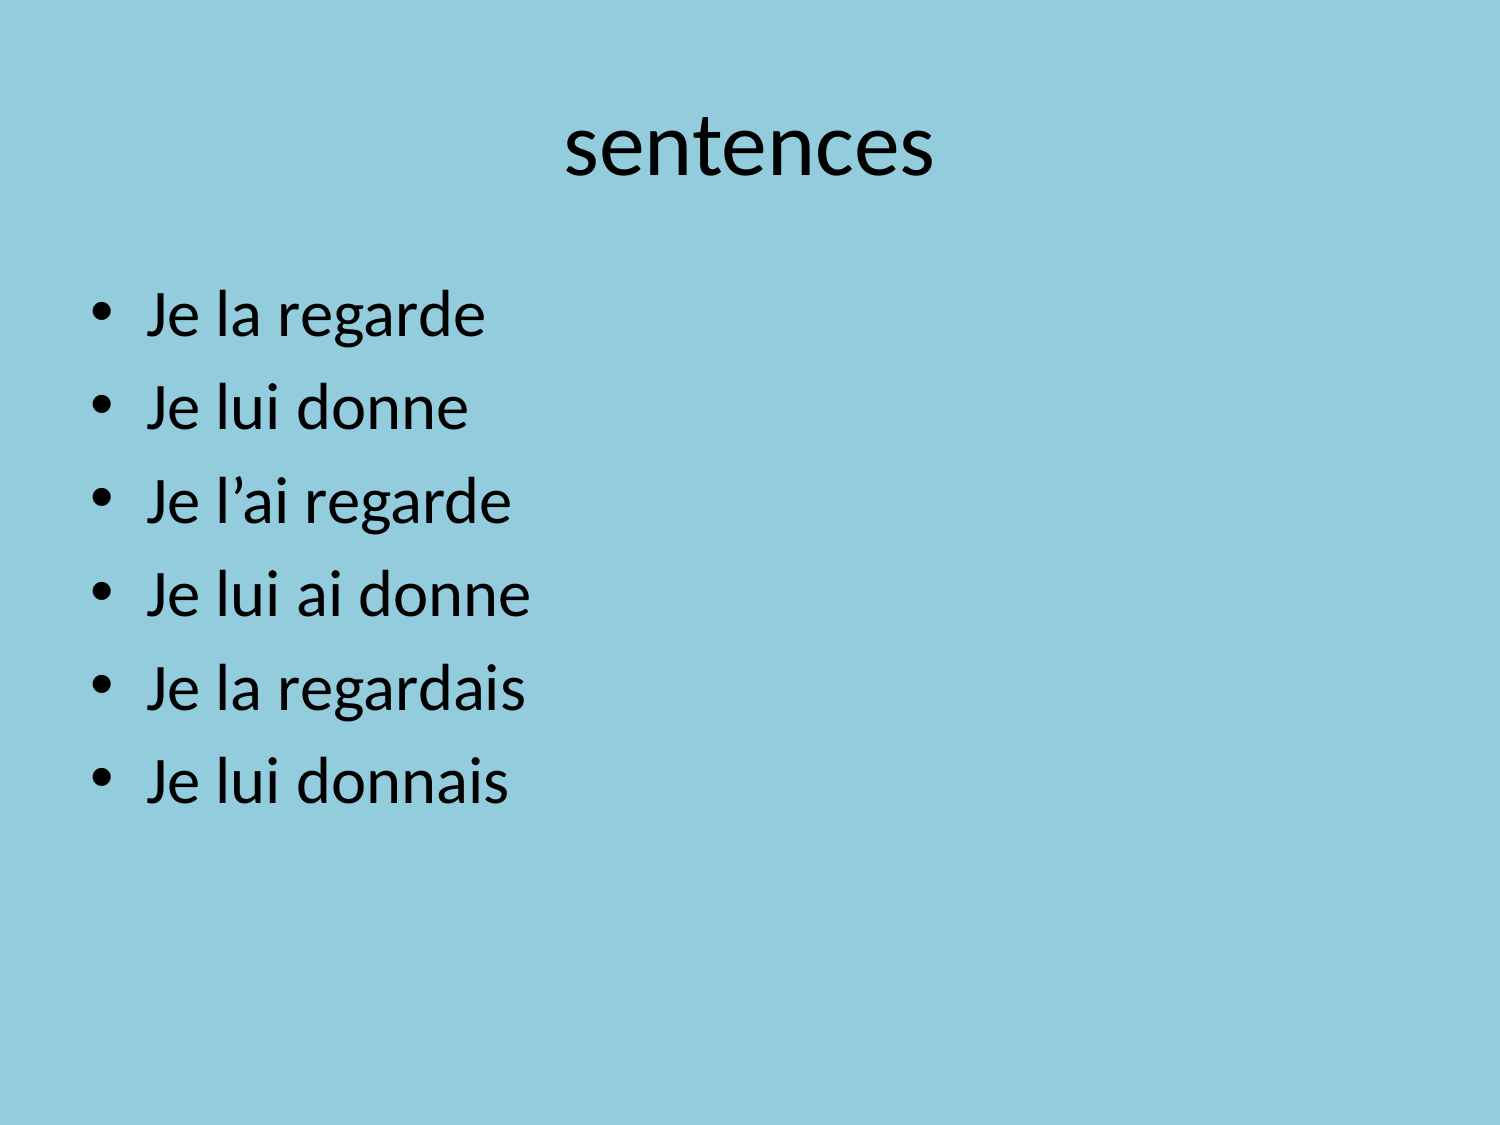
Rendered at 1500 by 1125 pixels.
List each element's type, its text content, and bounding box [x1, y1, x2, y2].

list Je la regarde Je lui donne Je l’ai regarde Je lui ai donne Je la regardais Je lui donnais [75, 262, 1425, 1005]
title sentences [75, 45, 1425, 233]
